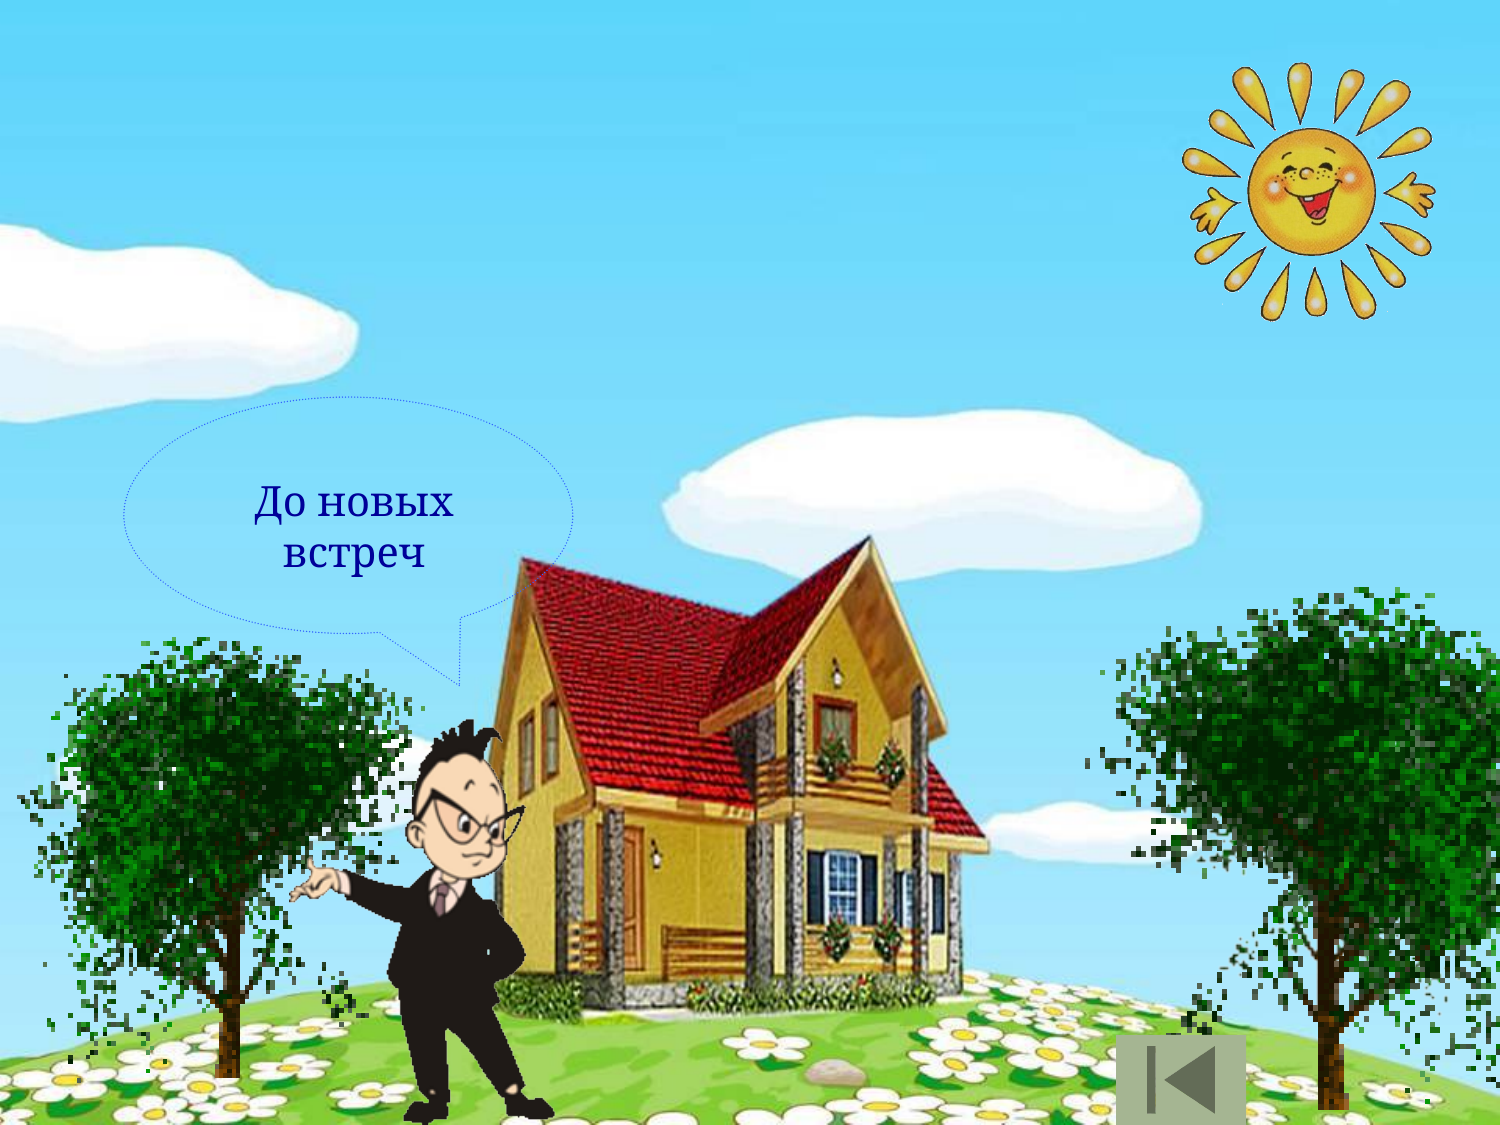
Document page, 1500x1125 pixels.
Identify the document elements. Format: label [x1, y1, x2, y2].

text_box [125, 399, 571, 633]
list [1, 588, 472, 1124]
picture [0, 0, 1500, 1125]
